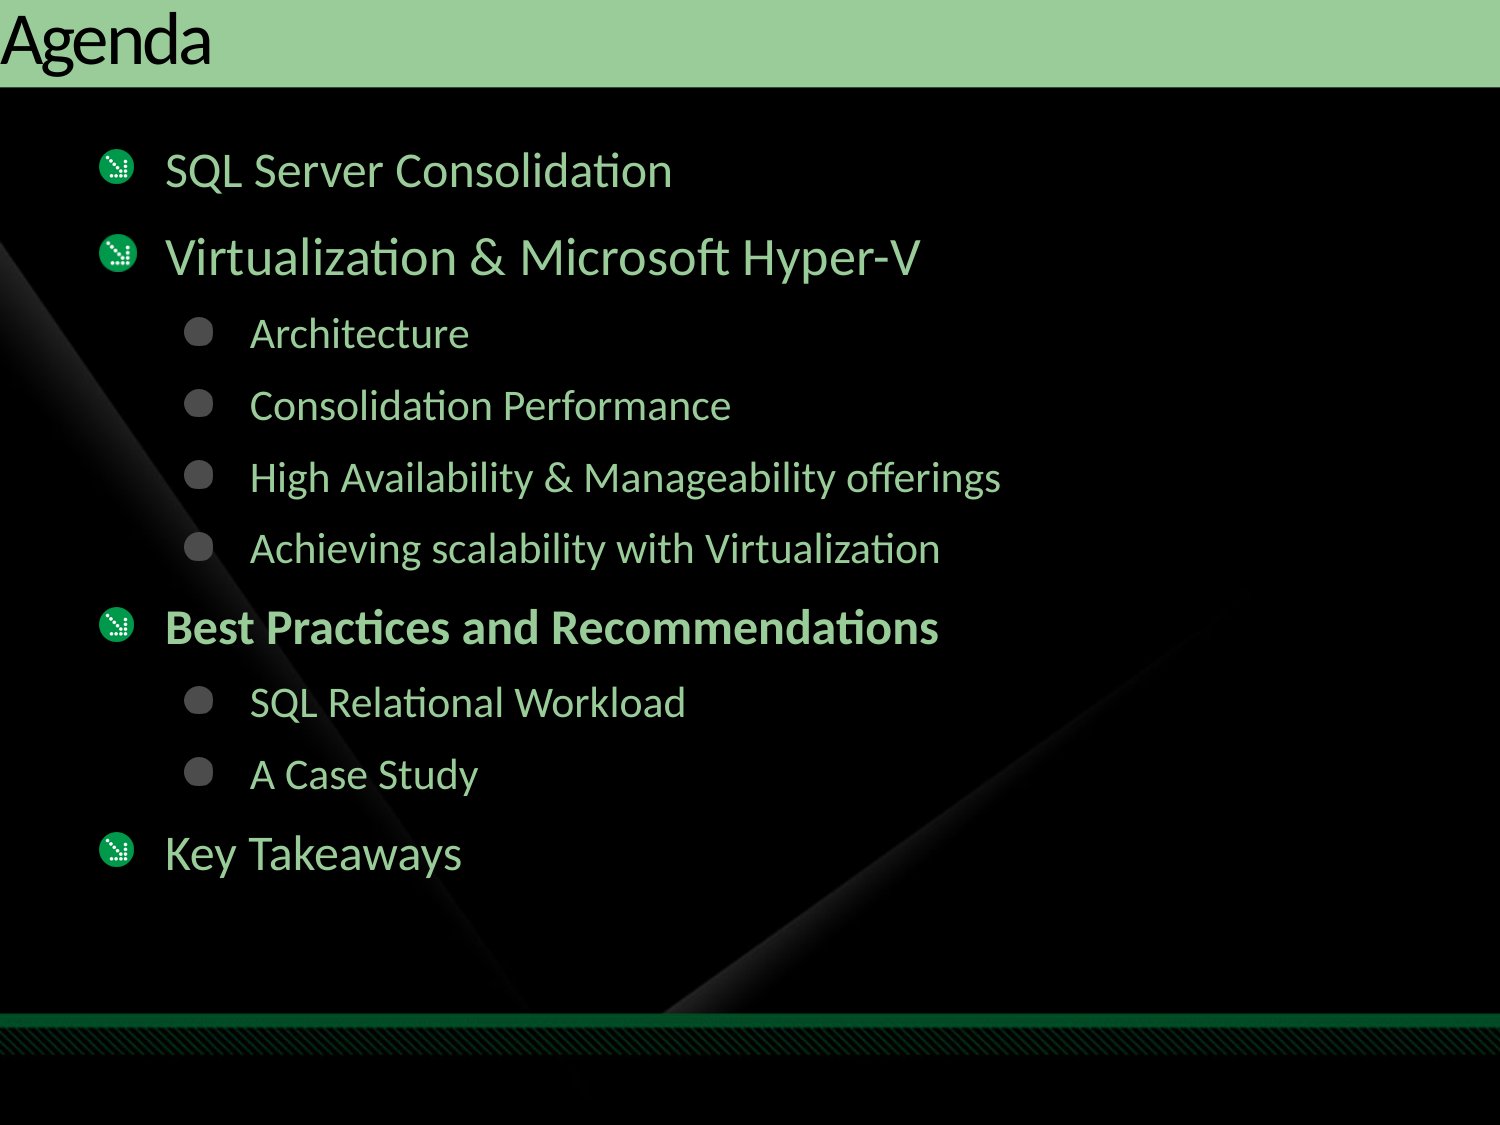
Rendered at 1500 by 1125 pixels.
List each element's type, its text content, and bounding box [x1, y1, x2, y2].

list SQL Server Consolidation Virtualization & Microsoft Hyper-V Architecture Consolidation Performance High Availability & Manageability offerings Achieving scalability with Virtualization Best Practices and Recommendations SQL Relational Workload A Case Study Key Takeaways [99, 125, 1400, 1000]
title Agenda [0, 0, 1500, 88]
picture [0, 88, 1500, 1125]
